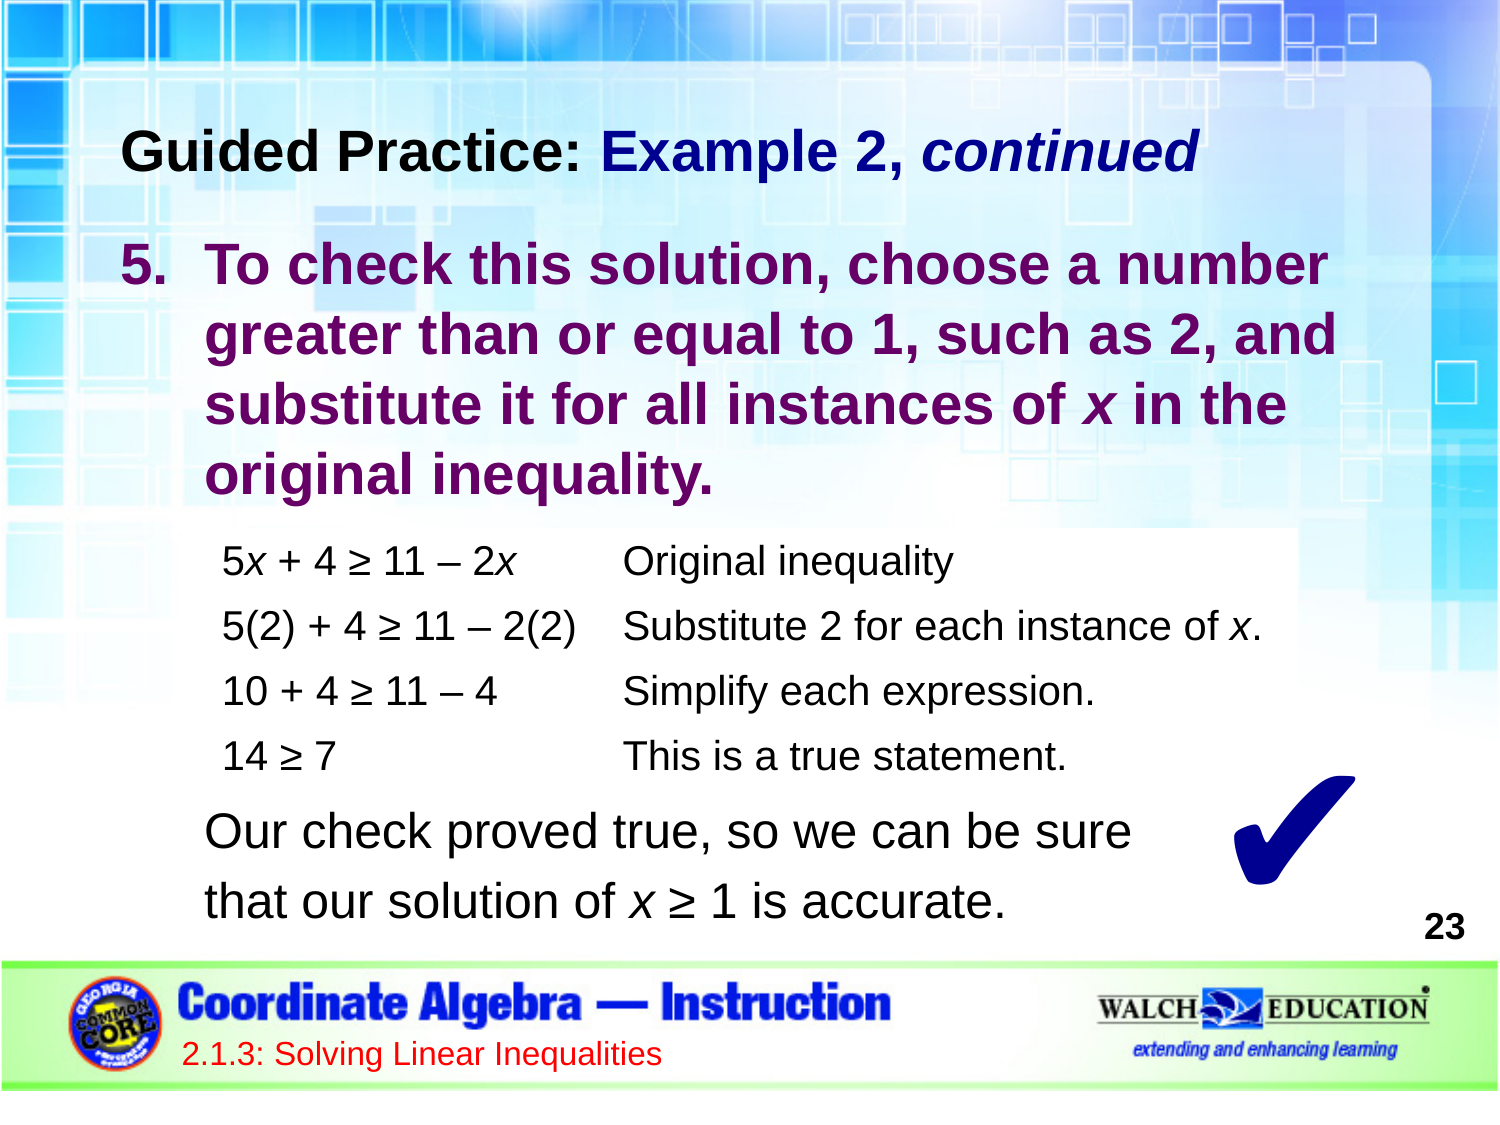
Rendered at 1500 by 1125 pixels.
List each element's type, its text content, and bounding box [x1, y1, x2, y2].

subtitle Guided Practice: Example 2, continued To check this solution, choose a number greater than or equal to 1, such as 2, and substitute it for all instances of x in the original inequality. Our check proved true, so we can be sure that our solution of x ≥ 1 is accurate. [105, 105, 1394, 925]
slide_number 23 [1394, 901, 1481, 949]
table_cell This is a true statement. [608, 723, 1128, 788]
list 2.1.3: Solving Linear Inequalities [166, 1024, 1074, 1068]
table_cell 10 + 4 ≥ 11 – 4 [207, 658, 608, 723]
table_cell 5(2) + 4 ≥ 11 – 2(2) [207, 593, 608, 658]
table_header 5x + 4 ≥ 11 – 2x [207, 528, 608, 593]
picture [1, 0, 1500, 1091]
text_box ✔ [1128, 694, 1394, 950]
table_header Original inequality [608, 528, 1298, 593]
table_cell Simplify each expression. [608, 658, 1298, 723]
table_cell Substitute 2 for each instance of x. [608, 593, 1298, 658]
table_cell 14 ≥ 7 [207, 723, 608, 788]
